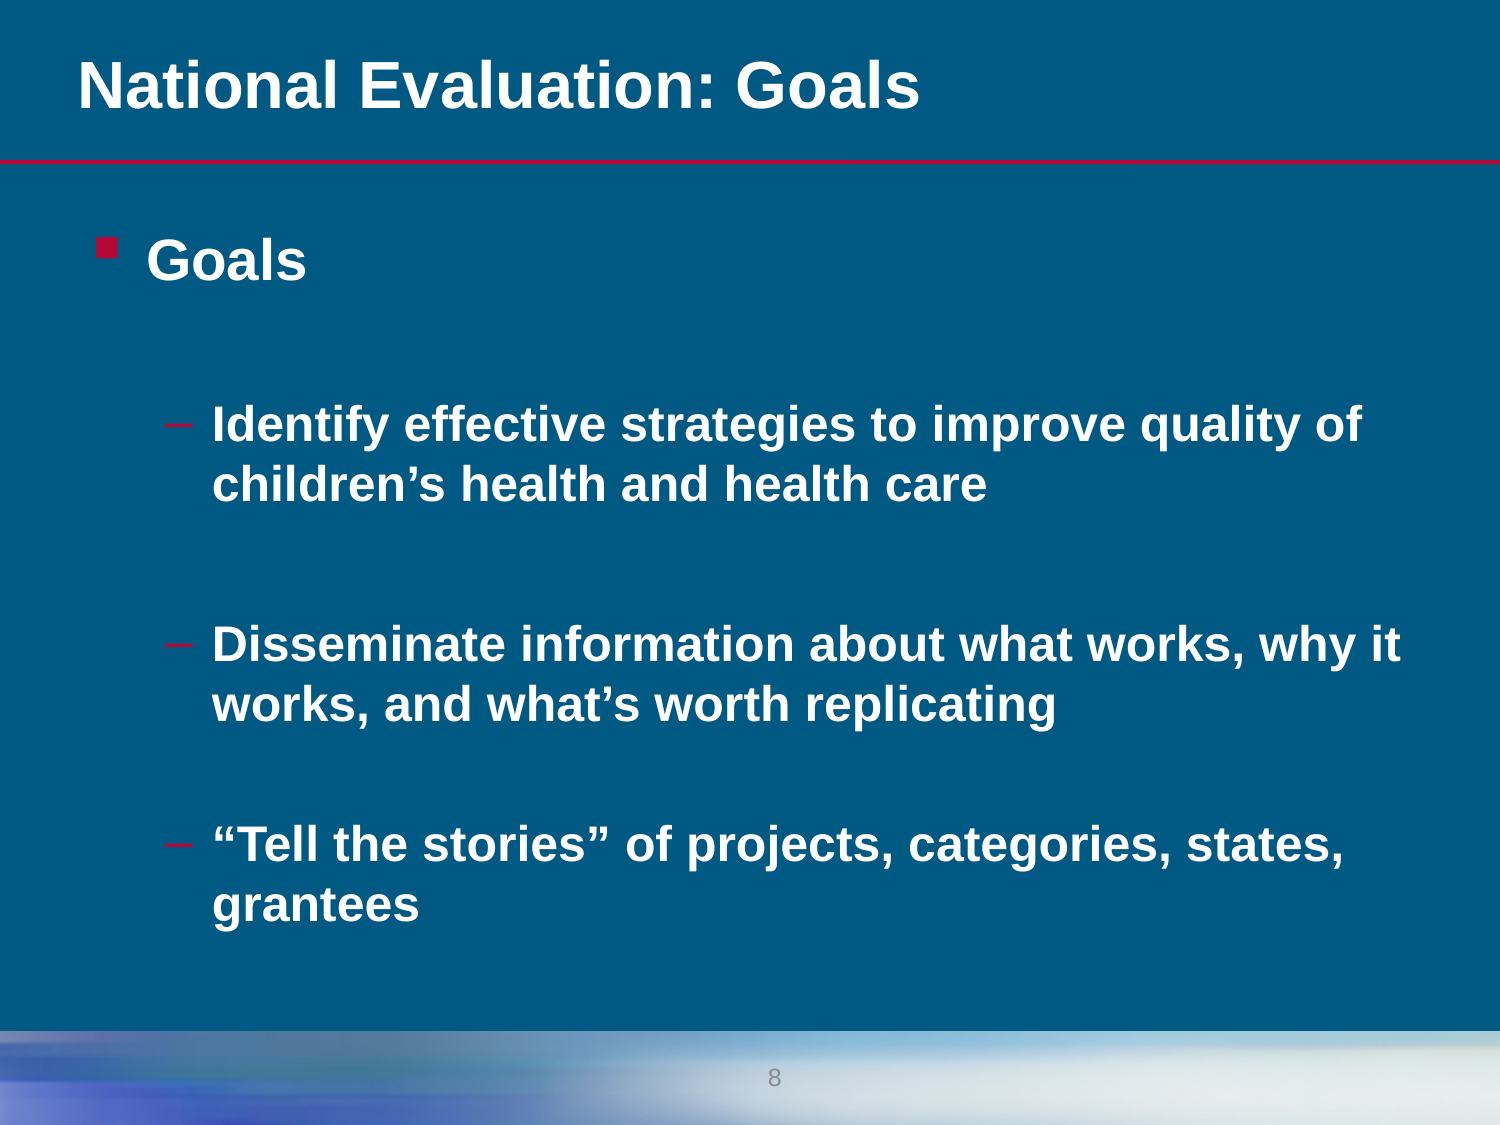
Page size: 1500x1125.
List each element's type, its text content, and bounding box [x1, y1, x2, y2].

slide_number 8 [600, 1046, 950, 1107]
picture [0, 1032, 1500, 1125]
title National Evaluation: Goals [62, 37, 1388, 127]
list Goals Identify effective strategies to improve quality of children’s health and health care Disseminate information about what works, why it works, and what’s worth replicating “Tell the stories” of projects, categories, states, grantees [74, 214, 1451, 963]
